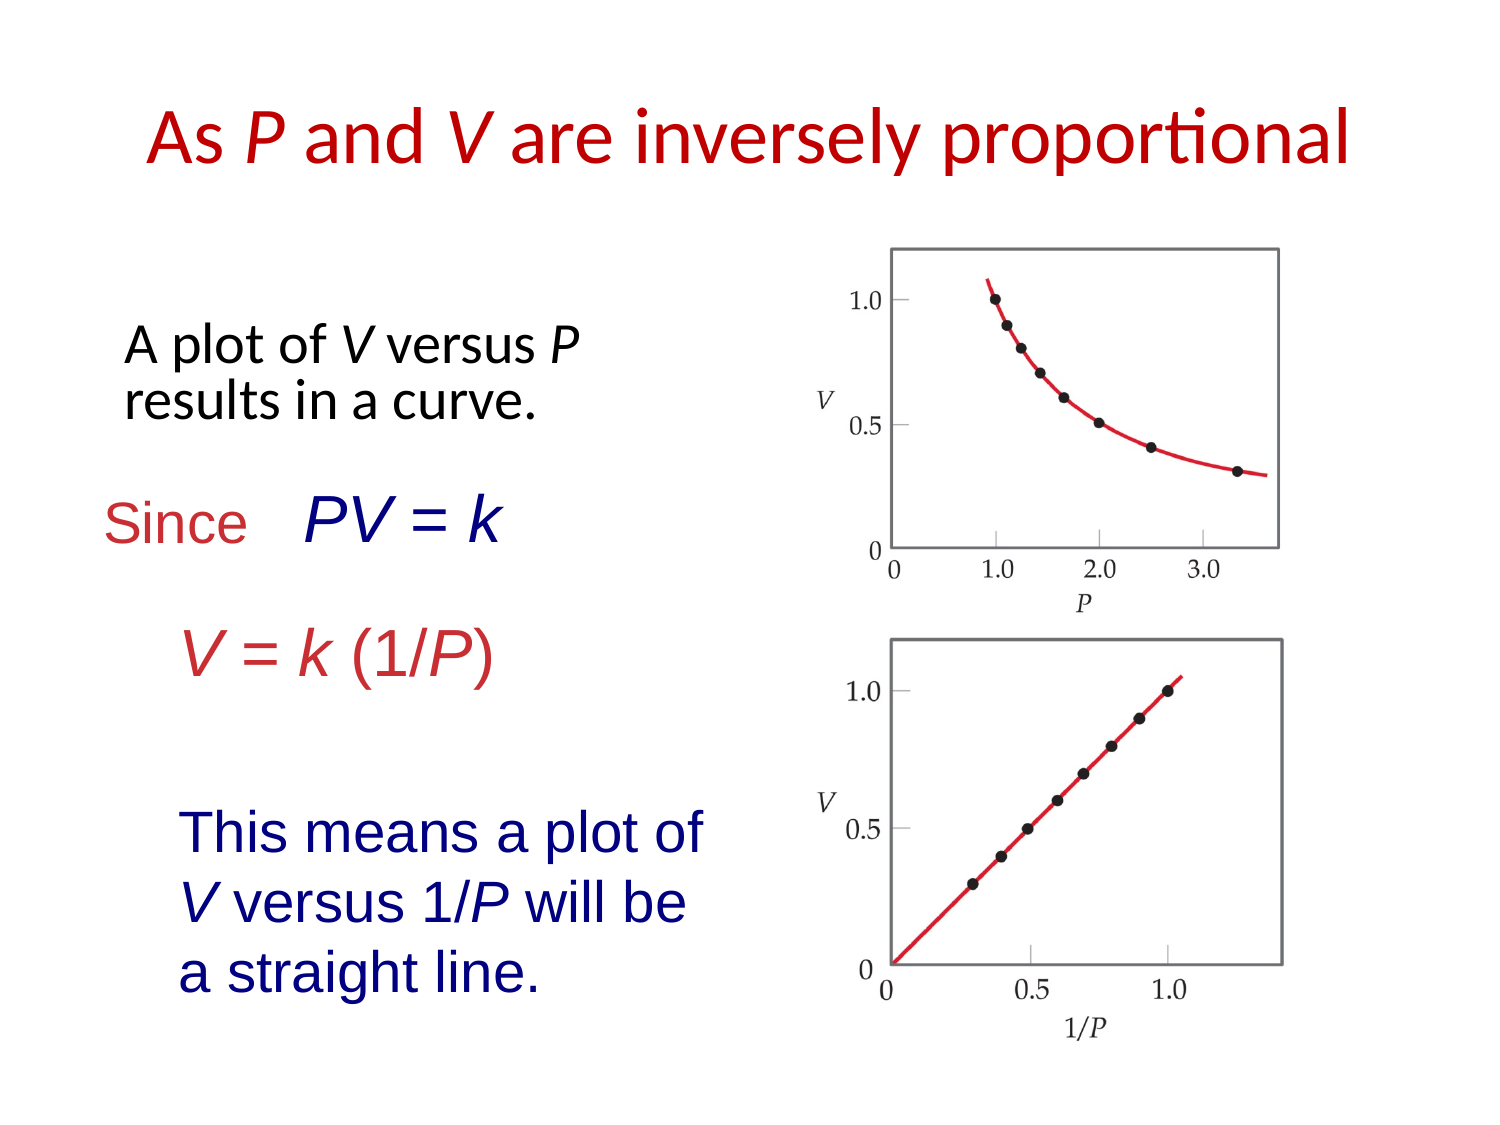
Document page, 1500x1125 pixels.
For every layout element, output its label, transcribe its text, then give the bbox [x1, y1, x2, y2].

title As P and V are inversely proportional [112, 37, 1388, 225]
list A plot of V versus P results in a curve. [53, 254, 729, 480]
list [812, 243, 1284, 619]
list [812, 633, 1288, 1043]
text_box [88, 467, 727, 1027]
